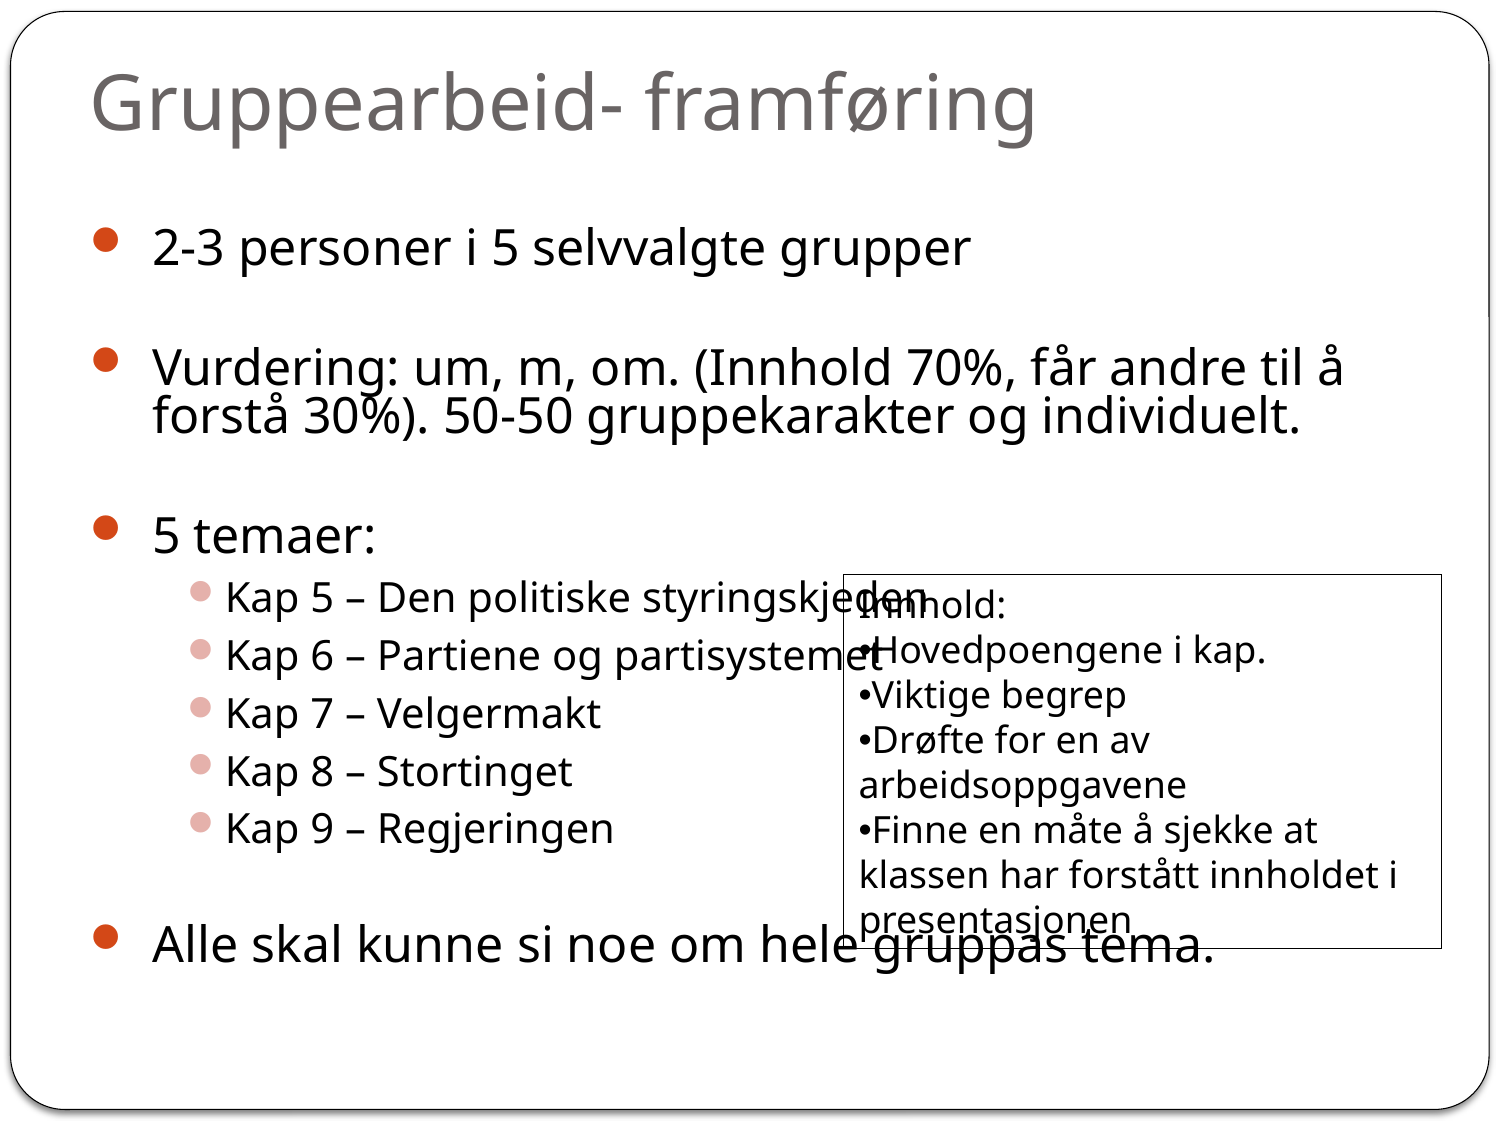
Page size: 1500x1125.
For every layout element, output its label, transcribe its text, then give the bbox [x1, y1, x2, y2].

list 2-3 personer i 5 selvvalgte grupper Vurdering: um, m, om. (Innhold 70%, får andre til å forstå 30%). 50-50 gruppekarakter og individuelt. 5 temaer: Kap 5 – Den politiske styringskjeden Kap 6 – Partiene og partisystemet Kap 7 – Velgermakt Kap 8 – Stortinget Kap 9 – Regjeringen Alle skal kunne si noe om hele gruppas tema. [75, 220, 1425, 1125]
text_box Innhold: Hovedpoengene i kap. Viktige begrep Drøfte for en av arbeidsoppgavene Finne en måte å sjekke at klassen har forstått innholdet i presentasjonen [843, 574, 1442, 949]
title Gruppearbeid- framføring [75, 45, 1425, 161]
